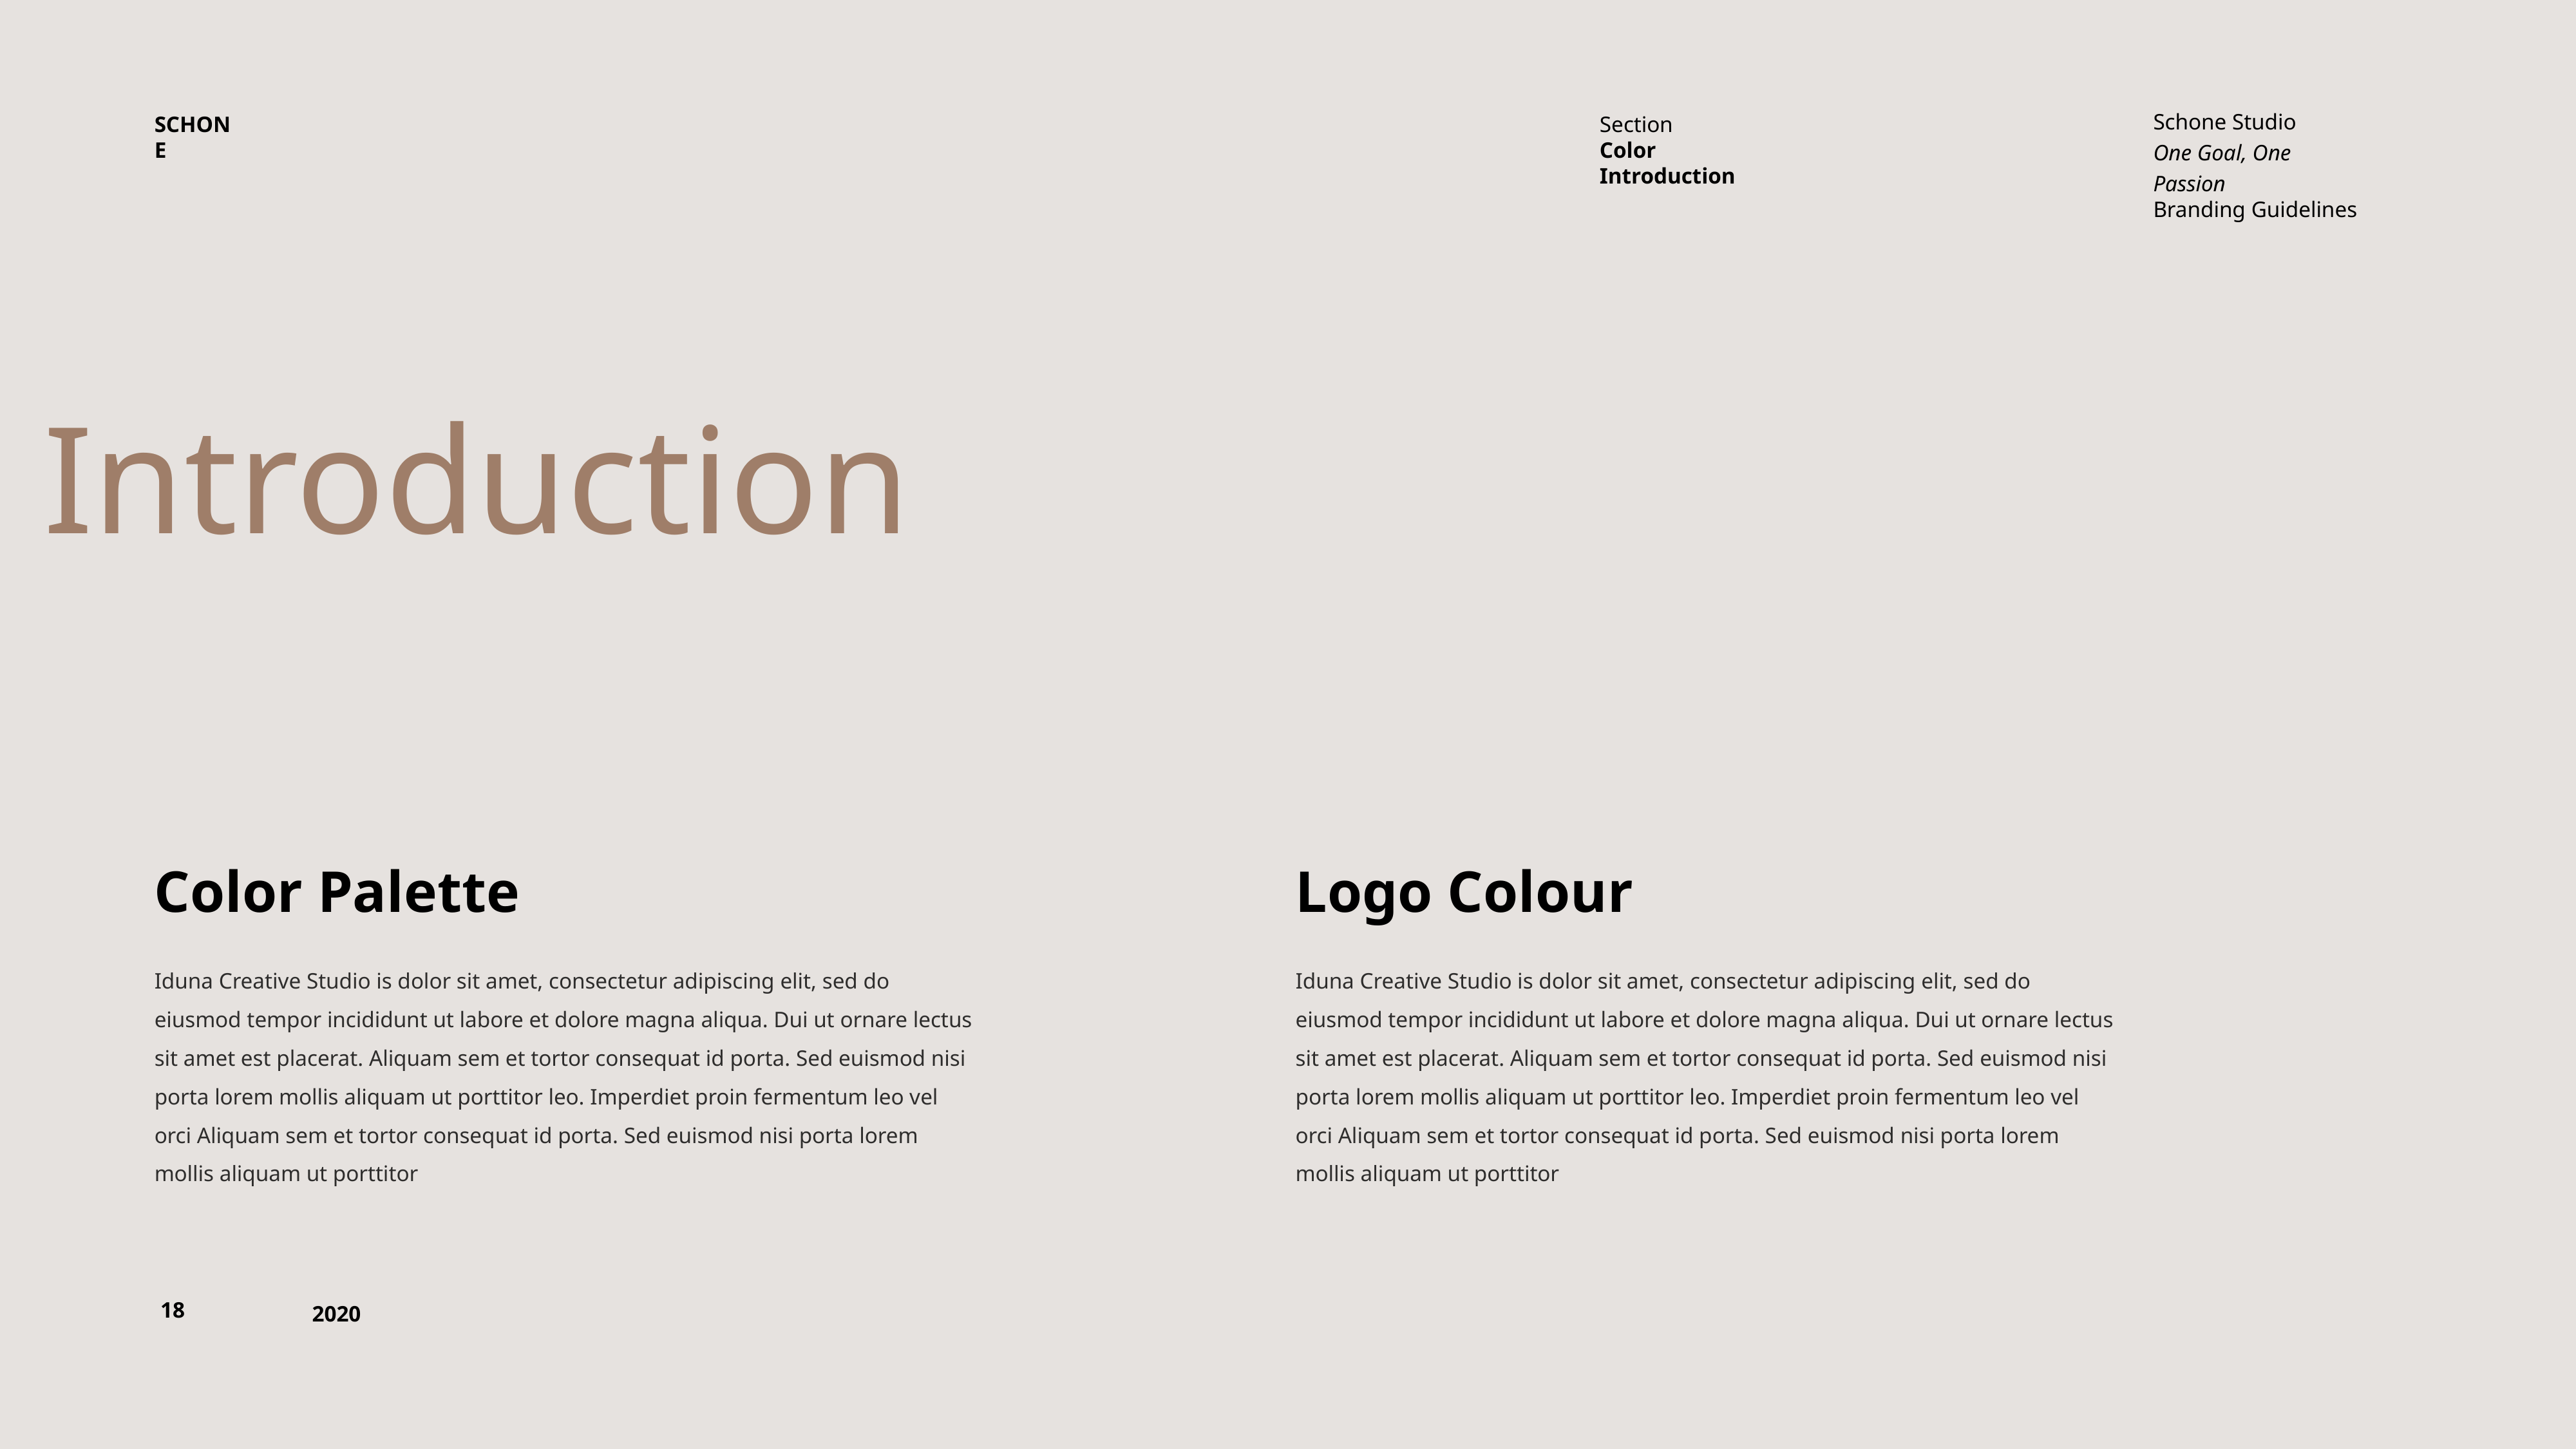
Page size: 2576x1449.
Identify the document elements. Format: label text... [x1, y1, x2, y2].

list SCHONE [146, 116, 249, 158]
text_box Logo Colour [1288, 848, 1745, 931]
text_box Color Palette [147, 848, 603, 931]
text_box Iduna Creative Studio is dolor sit amet, consectetur adipiscing elit, sed do eiusmod tempor incididunt ut labore et dolore magna aliqua. Dui ut ornare lectus sit amet est placerat. Aliquam sem et tortor consequat id porta. Sed euismod nisi porta lorem mollis aliquam ut porttitor leo. Imperdiet proin fermentum leo vel orci Aliquam sem et tortor consequat id porta. Sed euismod nisi porta lorem mollis aliquam ut porttitor [147, 947, 983, 1193]
list 2020 [304, 1293, 371, 1334]
list Schone Studio One Goal, One Passion Branding Guidelines [2145, 116, 2371, 214]
text_box Iduna Creative Studio is dolor sit amet, consectetur adipiscing elit, sed do eiusmod tempor incididunt ut labore et dolore magna aliqua. Dui ut ornare lectus sit amet est placerat. Aliquam sem et tortor consequat id porta. Sed euismod nisi porta lorem mollis aliquam ut porttitor leo. Imperdiet proin fermentum leo vel orci Aliquam sem et tortor consequat id porta. Sed euismod nisi porta lorem mollis aliquam ut porttitor [1288, 947, 2125, 1193]
text_box Introduction [35, 412, 918, 570]
slide_number 18 [151, 1293, 194, 1334]
list Section Color Introduction [1591, 116, 1784, 184]
